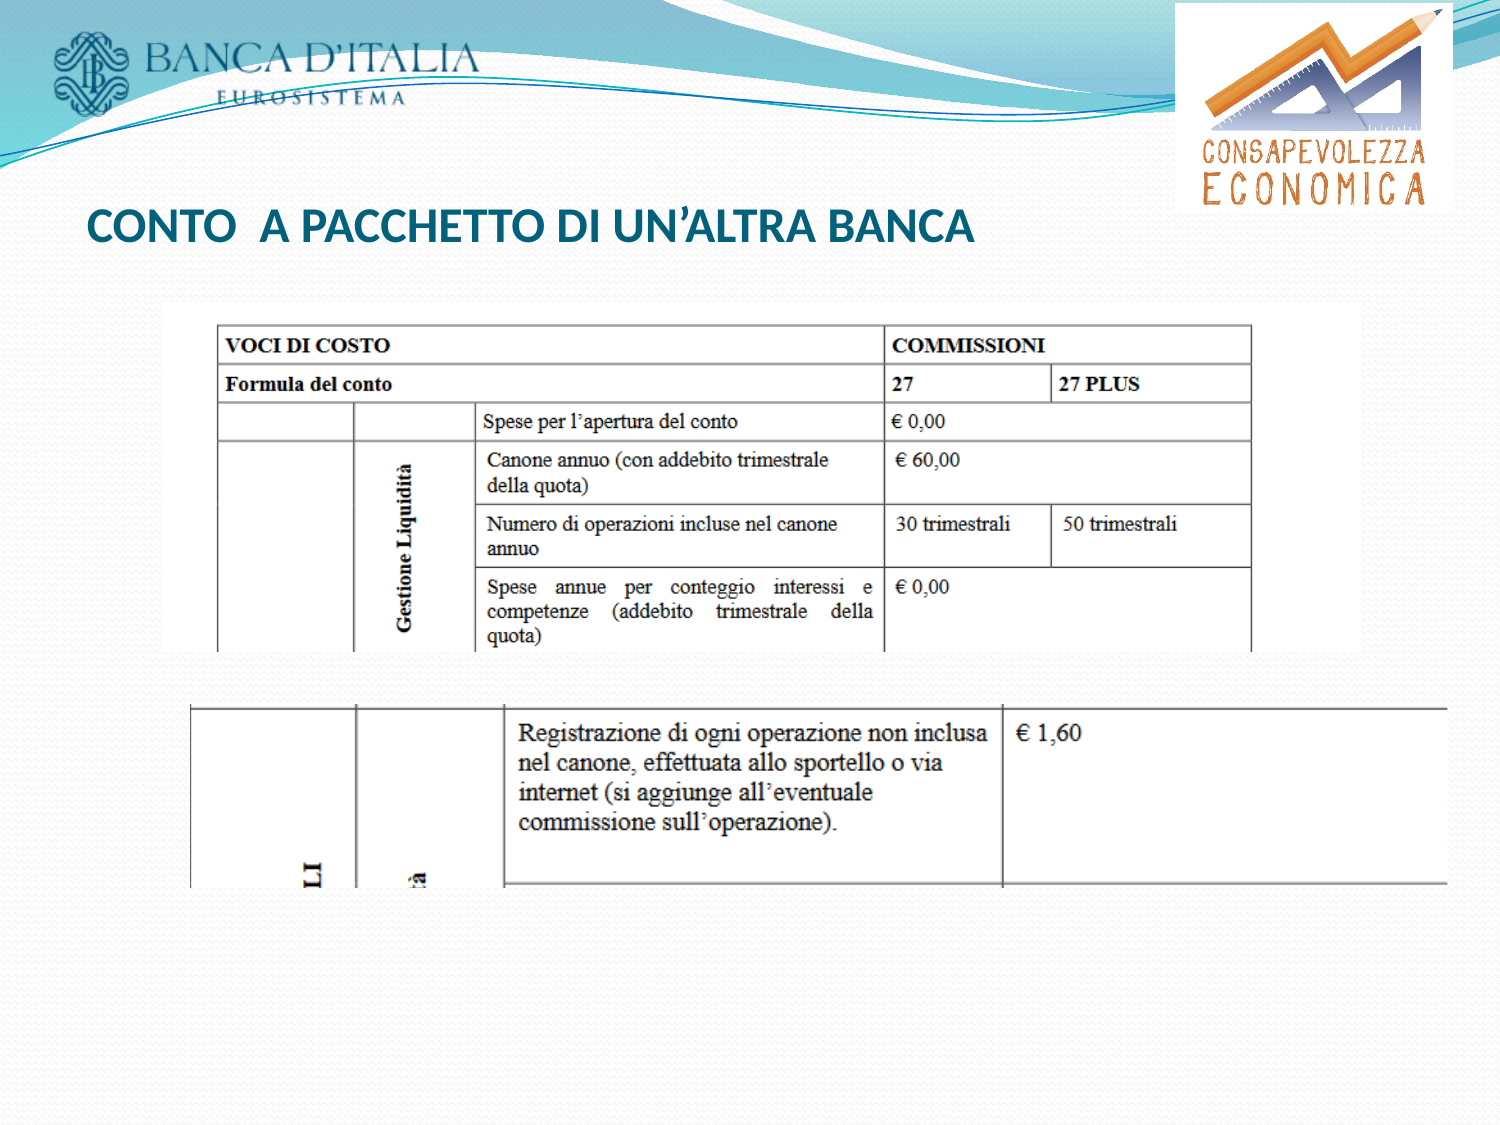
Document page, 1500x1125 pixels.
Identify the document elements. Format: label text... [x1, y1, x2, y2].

picture [1174, 3, 1453, 213]
picture [189, 703, 1448, 888]
picture [52, 3, 547, 117]
title CONTO A PACCHETTO DI UN’ALTRA BANCA [86, 184, 1437, 253]
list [161, 302, 1362, 652]
